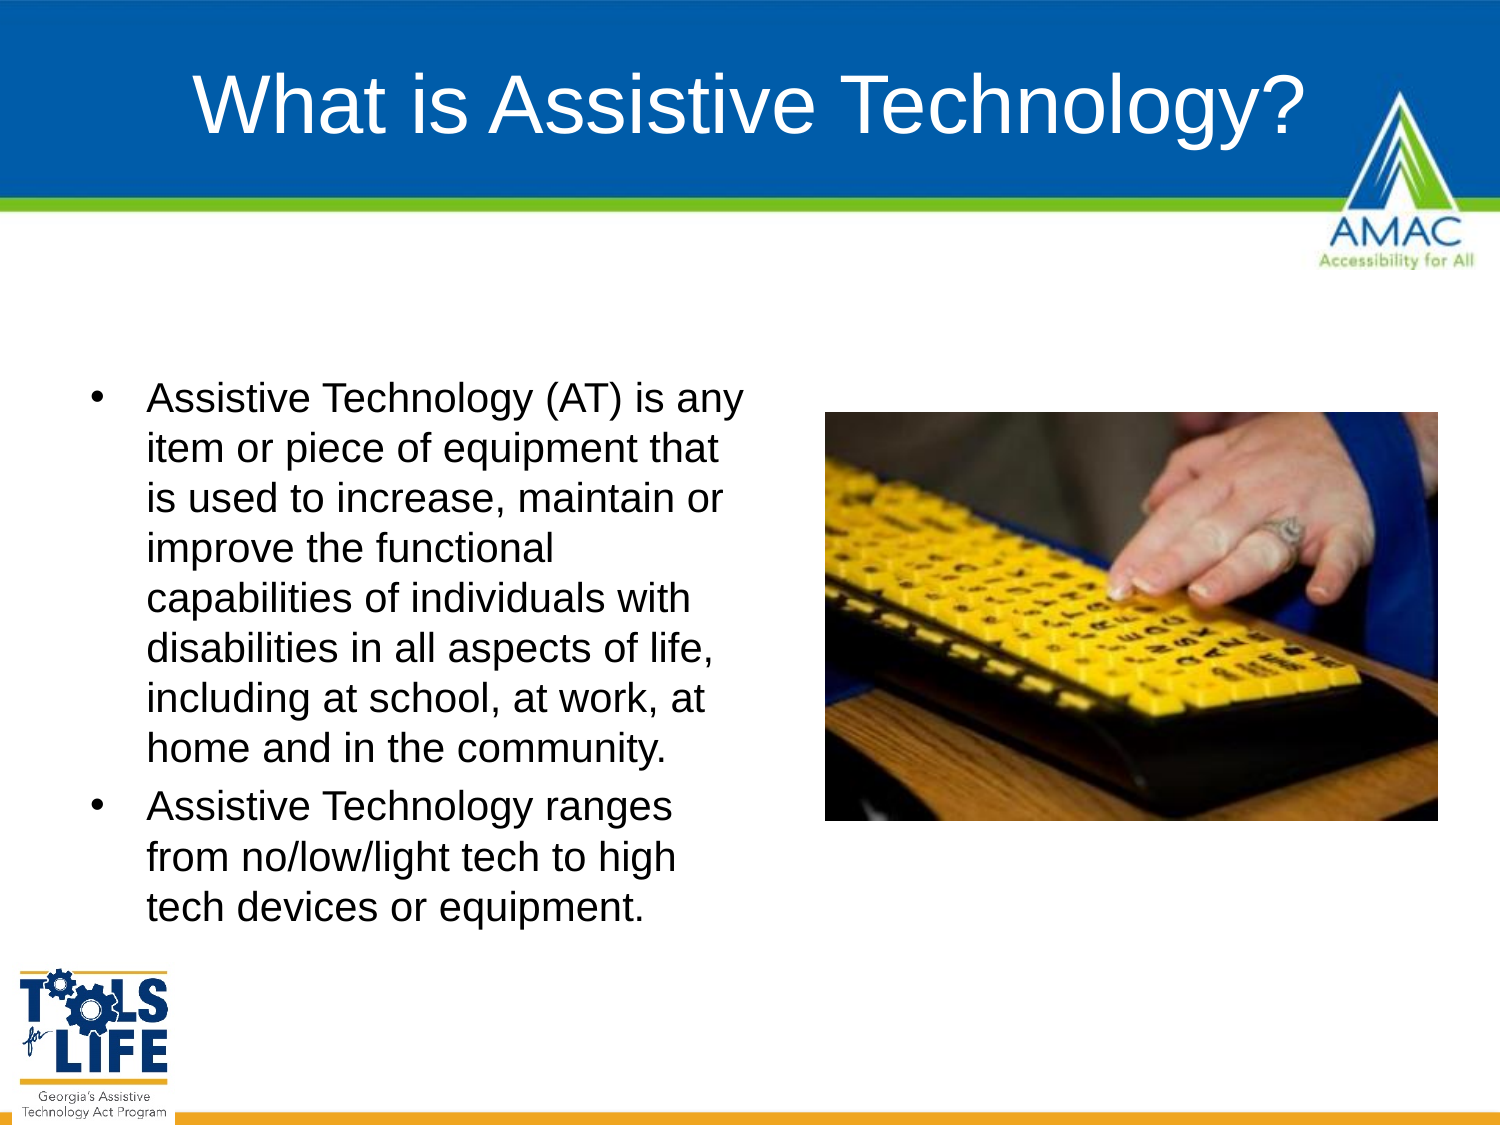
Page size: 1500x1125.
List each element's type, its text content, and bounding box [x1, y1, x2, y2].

title What is Assistive Technology? [156, 0, 1344, 200]
picture [0, 0, 1500, 270]
picture [824, 412, 1438, 821]
list Assistive Technology (AT) is any item or piece of equipment that is used to increase, maintain or improve the functional capabilities of individuals with disabilities in all aspects of life, including at school, at work, at home and in the community. Assistive Technology ranges from no/low/light tech to high tech devices or equipment. [75, 237, 775, 1063]
picture [12, 962, 175, 1125]
